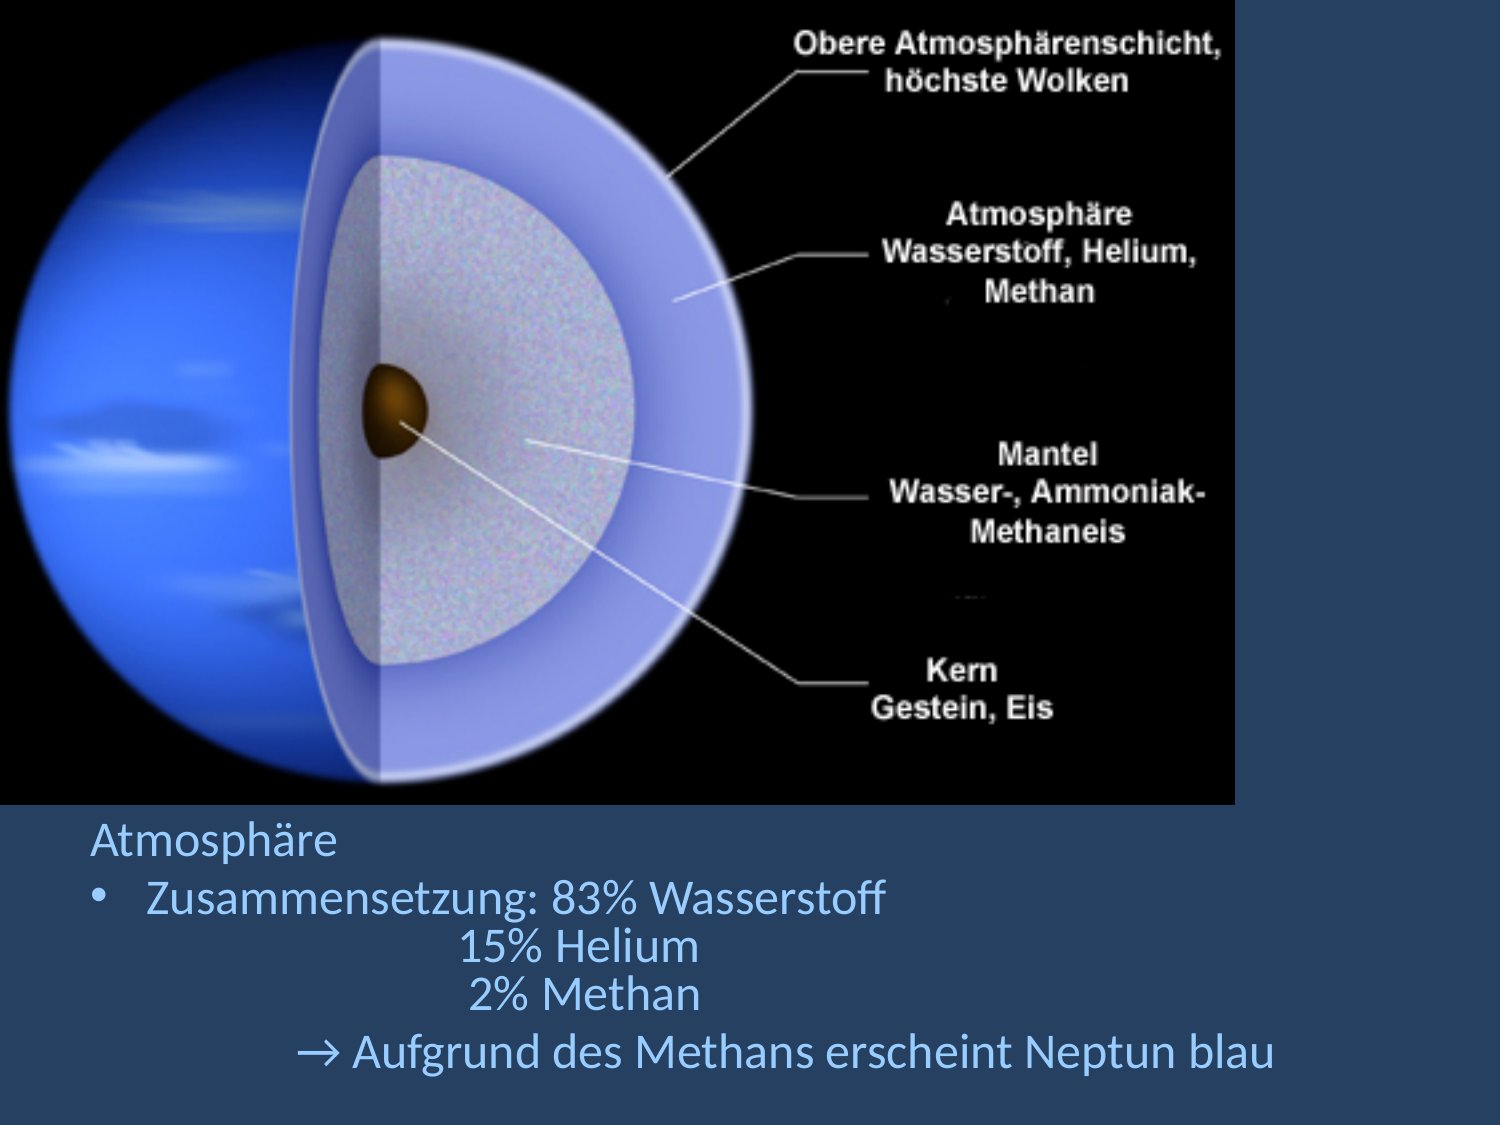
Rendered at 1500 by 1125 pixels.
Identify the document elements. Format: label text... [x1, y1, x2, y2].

list Atmosphäre Zusammensetzung: 83% Wasserstoff 15% Helium 2% Methan → Aufgrund des Methans erscheint Neptun blau [74, 810, 1426, 1006]
picture [0, 0, 1235, 806]
